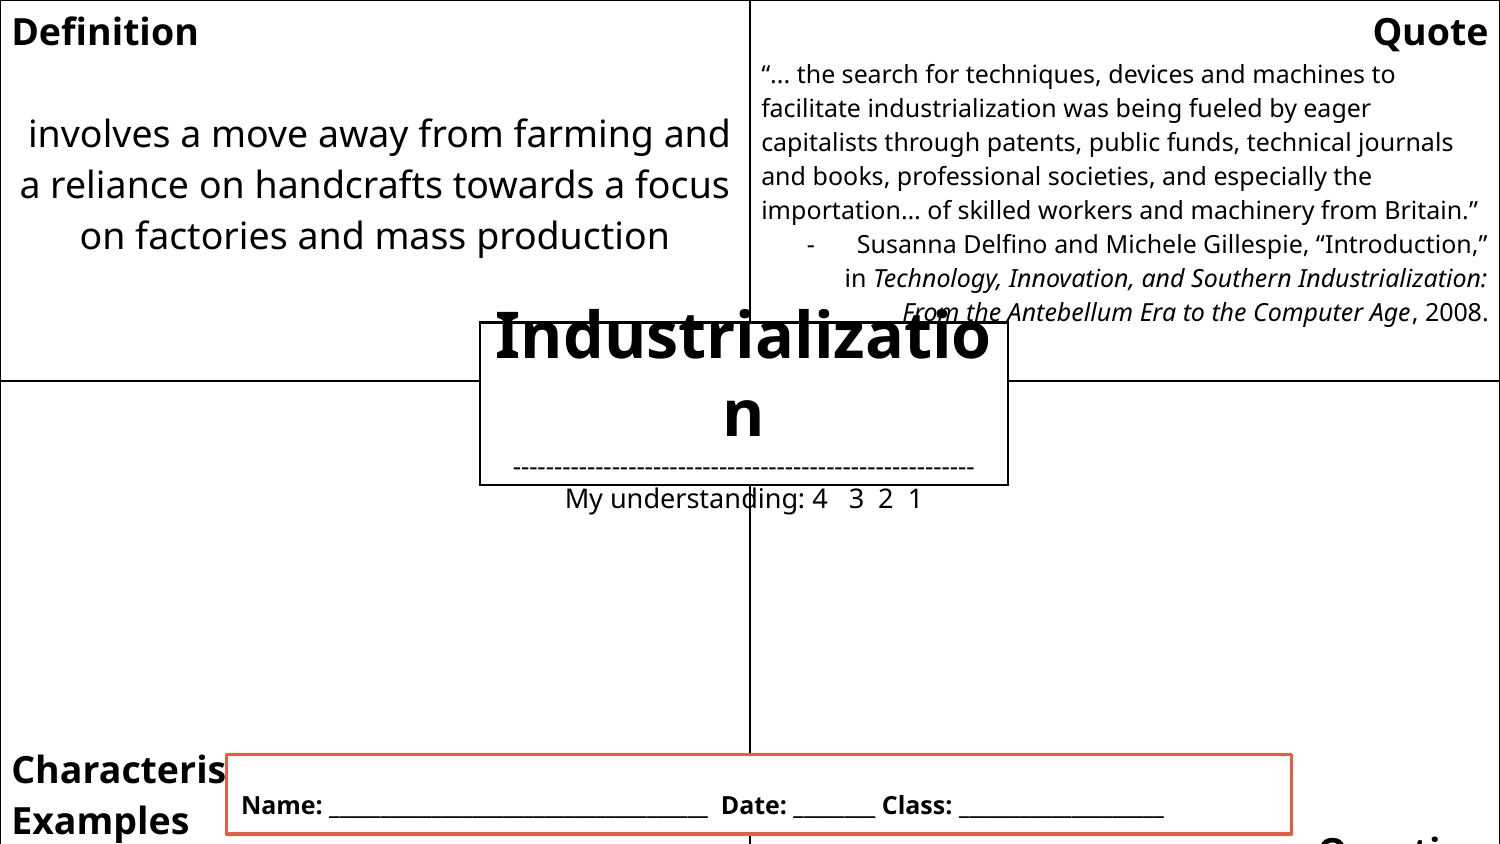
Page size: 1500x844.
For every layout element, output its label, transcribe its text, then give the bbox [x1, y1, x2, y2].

table_cell Characteristics/ Examples [1, 382, 749, 844]
text_box Name: _____________________________________ Date: ________ Class: ____________________ [226, 754, 1292, 834]
text_box Industrialization -------------------------------------------------------- My understanding: 4 3 2 1 [480, 322, 1008, 486]
table_header Definition involves a move away from farming and a reliance on handcrafts towards a focus on factories and mass production [1, 1, 749, 380]
table_cell Question [751, 382, 1499, 844]
table_header Quote “... the search for techniques, devices and machines to facilitate industrialization was being fueled by eager capitalists through patents, public funds, technical journals and books, professional societies, and especially the importation… of skilled workers and machinery from Britain.” Susanna Delfino and Michele Gillespie, “Introduction,” in Technology, Innovation, and Southern Industrialization: From the Antebellum Era to the Computer Age, 2008. [751, 1, 1499, 380]
